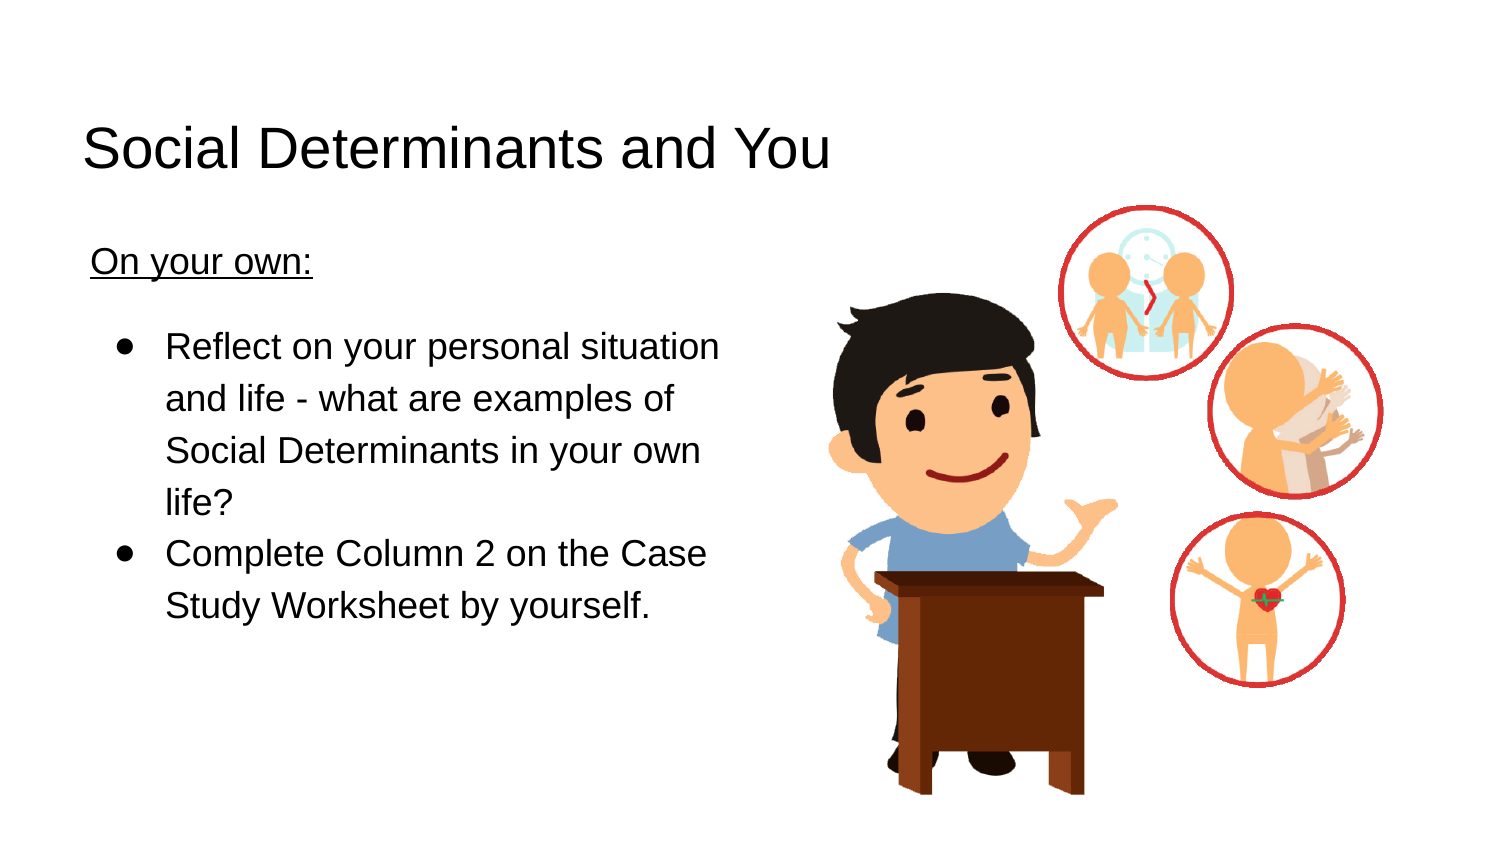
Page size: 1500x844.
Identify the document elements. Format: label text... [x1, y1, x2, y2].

picture [802, 192, 1396, 807]
title Social Determinants and You [75, 39, 1263, 181]
list On your own: Reflect on your personal situation and life - what are examples of Social Determinants in your own life? Complete Column 2 on the Case Study Worksheet by yourself. [75, 222, 741, 820]
